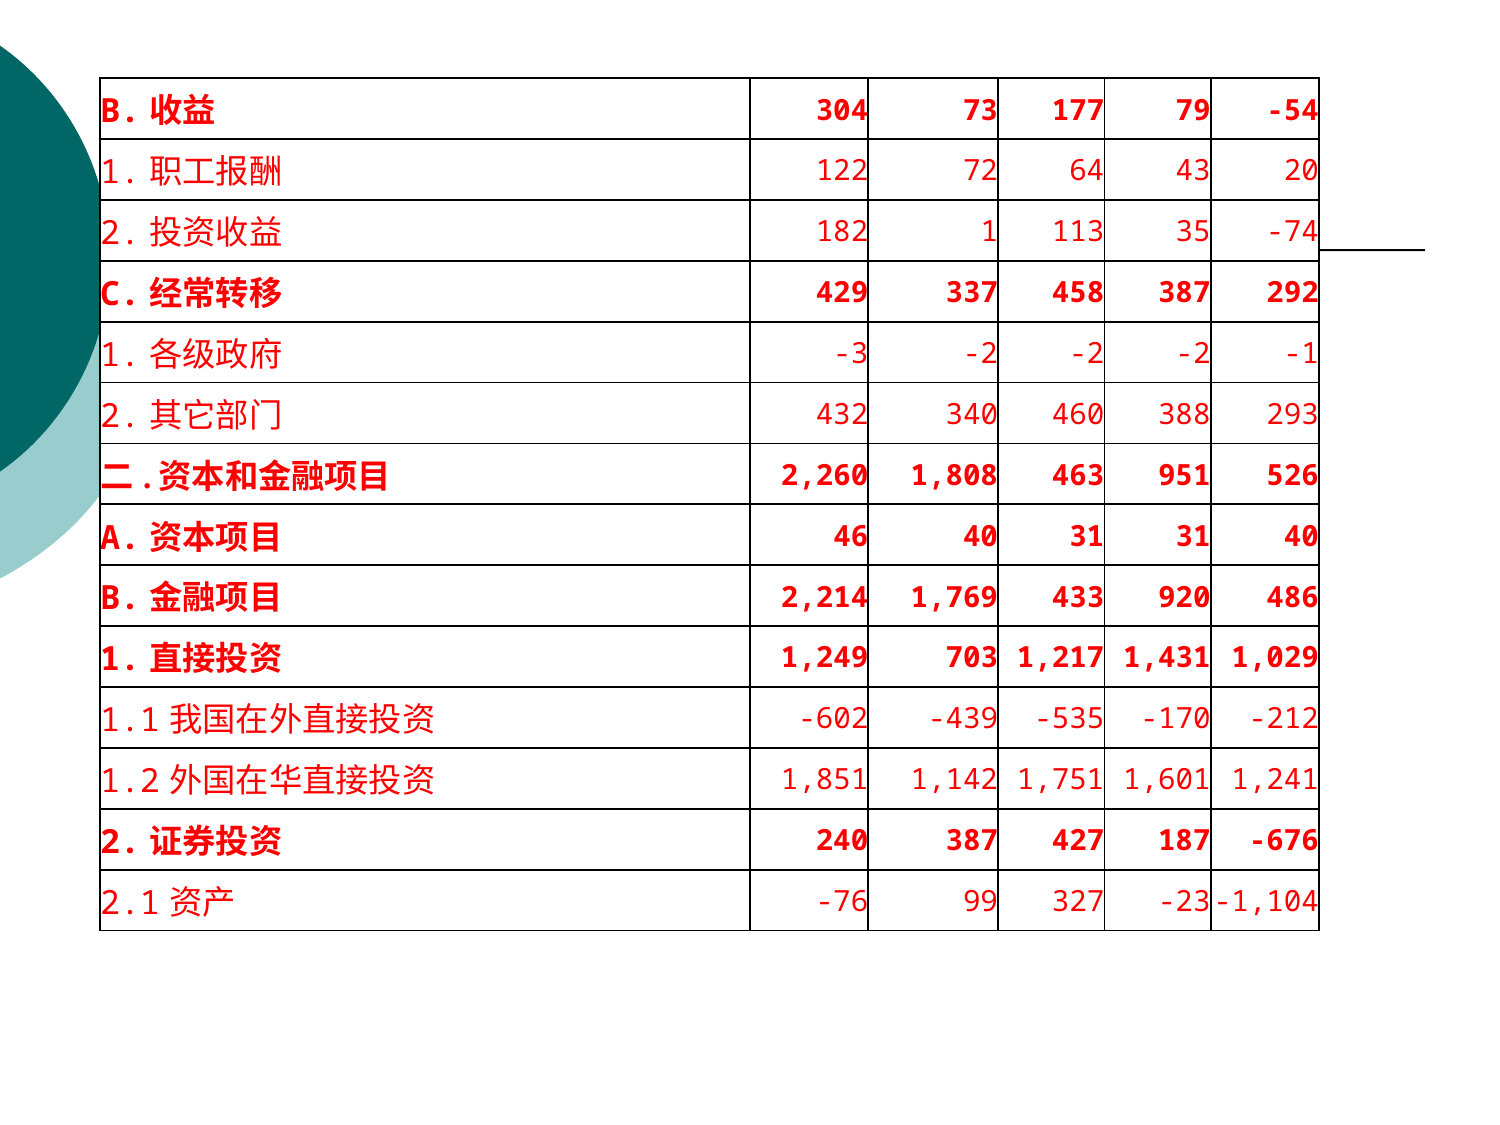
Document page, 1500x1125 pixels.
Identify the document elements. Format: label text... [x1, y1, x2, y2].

table_cell 337 [869, 262, 997, 321]
table_cell -170 [1105, 688, 1210, 747]
table_cell 1.直接投资 [101, 627, 749, 686]
table_cell 240 [751, 810, 867, 869]
table_cell 427 [999, 810, 1104, 869]
table_cell 340 [869, 383, 997, 443]
table_cell 433 [999, 566, 1104, 625]
table_cell 1,142 [869, 749, 997, 808]
table_cell 458 [999, 262, 1104, 321]
table_cell 122 [751, 140, 867, 199]
table_cell B.金融项目 [101, 566, 749, 625]
table_cell 2,260 [751, 444, 867, 503]
table_cell 40 [1212, 505, 1318, 564]
table_cell 387 [1105, 262, 1210, 321]
table_cell 486 [1212, 566, 1318, 625]
table_cell 1,217 [999, 627, 1104, 686]
table_cell A.资本项目 [101, 505, 749, 564]
table_cell -74 [1212, 201, 1318, 260]
table_cell 526 [1212, 444, 1318, 503]
table_cell -2 [869, 323, 997, 382]
table_cell 1,751 [999, 749, 1104, 808]
table_cell 703 [869, 627, 997, 686]
table_cell 432 [751, 383, 867, 443]
table_cell 1,851 [751, 749, 867, 808]
table_cell -23 [1105, 871, 1210, 930]
table_cell -2 [999, 323, 1104, 382]
table_cell 1,241 [1212, 749, 1318, 808]
table_header B.收益 [101, 79, 749, 138]
table_cell 463 [999, 444, 1104, 503]
table_cell 920 [1105, 566, 1210, 625]
table_cell 327 [999, 871, 1104, 930]
table_cell 387 [869, 810, 997, 869]
table_cell 1.1我国在外直接投资 [101, 688, 749, 747]
table_cell 182 [751, 201, 867, 260]
table_cell 113 [999, 201, 1104, 260]
table_cell -1,104 [1212, 871, 1318, 930]
table_cell 二.资本和金融项目 [101, 444, 749, 503]
table_header 304 [751, 79, 867, 138]
table_cell 2.投资收益 [101, 201, 749, 260]
table_cell -602 [751, 688, 867, 747]
table_header 177 [999, 79, 1104, 138]
table_cell 2.其它部门 [101, 383, 749, 443]
table_cell 1,808 [869, 444, 997, 503]
table_cell 2,214 [751, 566, 867, 625]
table_cell -2 [1105, 323, 1210, 382]
table_header 73 [869, 79, 997, 138]
table_cell 1.各级政府 [101, 323, 749, 382]
table_cell 99 [869, 871, 997, 930]
table_cell -535 [999, 688, 1104, 747]
table_cell 388 [1105, 383, 1210, 443]
table_cell 43 [1105, 140, 1210, 199]
table_cell 72 [869, 140, 997, 199]
table_cell -676 [1212, 810, 1318, 869]
table_cell 20 [1212, 140, 1318, 199]
table_cell 31 [1105, 505, 1210, 564]
table_cell 1,249 [751, 627, 867, 686]
table_cell 1.2外国在华直接投资 [101, 749, 749, 808]
table_cell 429 [751, 262, 867, 321]
table_header 79 [1105, 79, 1210, 138]
table_cell 1,769 [869, 566, 997, 625]
table_cell -3 [751, 323, 867, 382]
table_cell C.经常转移 [101, 262, 749, 321]
table_cell 2.1资产 [101, 871, 749, 930]
table_cell 31 [999, 505, 1104, 564]
table_cell 1.职工报酬 [101, 140, 749, 199]
table_cell 292 [1212, 262, 1318, 321]
table_cell -439 [869, 688, 997, 747]
table_cell 64 [999, 140, 1104, 199]
table_cell 1,029 [1212, 627, 1318, 686]
table_cell 951 [1105, 444, 1210, 503]
table_cell 187 [1105, 810, 1210, 869]
table_cell 40 [869, 505, 997, 564]
table_cell -212 [1212, 688, 1318, 747]
table_cell 46 [751, 505, 867, 564]
table_cell -1 [1212, 323, 1318, 382]
table_cell 1 [869, 201, 997, 260]
table_cell 1,431 [1105, 627, 1210, 686]
table_cell 35 [1105, 201, 1210, 260]
table_cell 1,601 [1105, 749, 1210, 808]
table_cell 2.证券投资 [101, 810, 749, 869]
table_header -54 [1212, 79, 1318, 138]
table_cell -76 [751, 871, 867, 930]
table_cell 460 [999, 383, 1104, 443]
table_cell 293 [1212, 383, 1318, 443]
